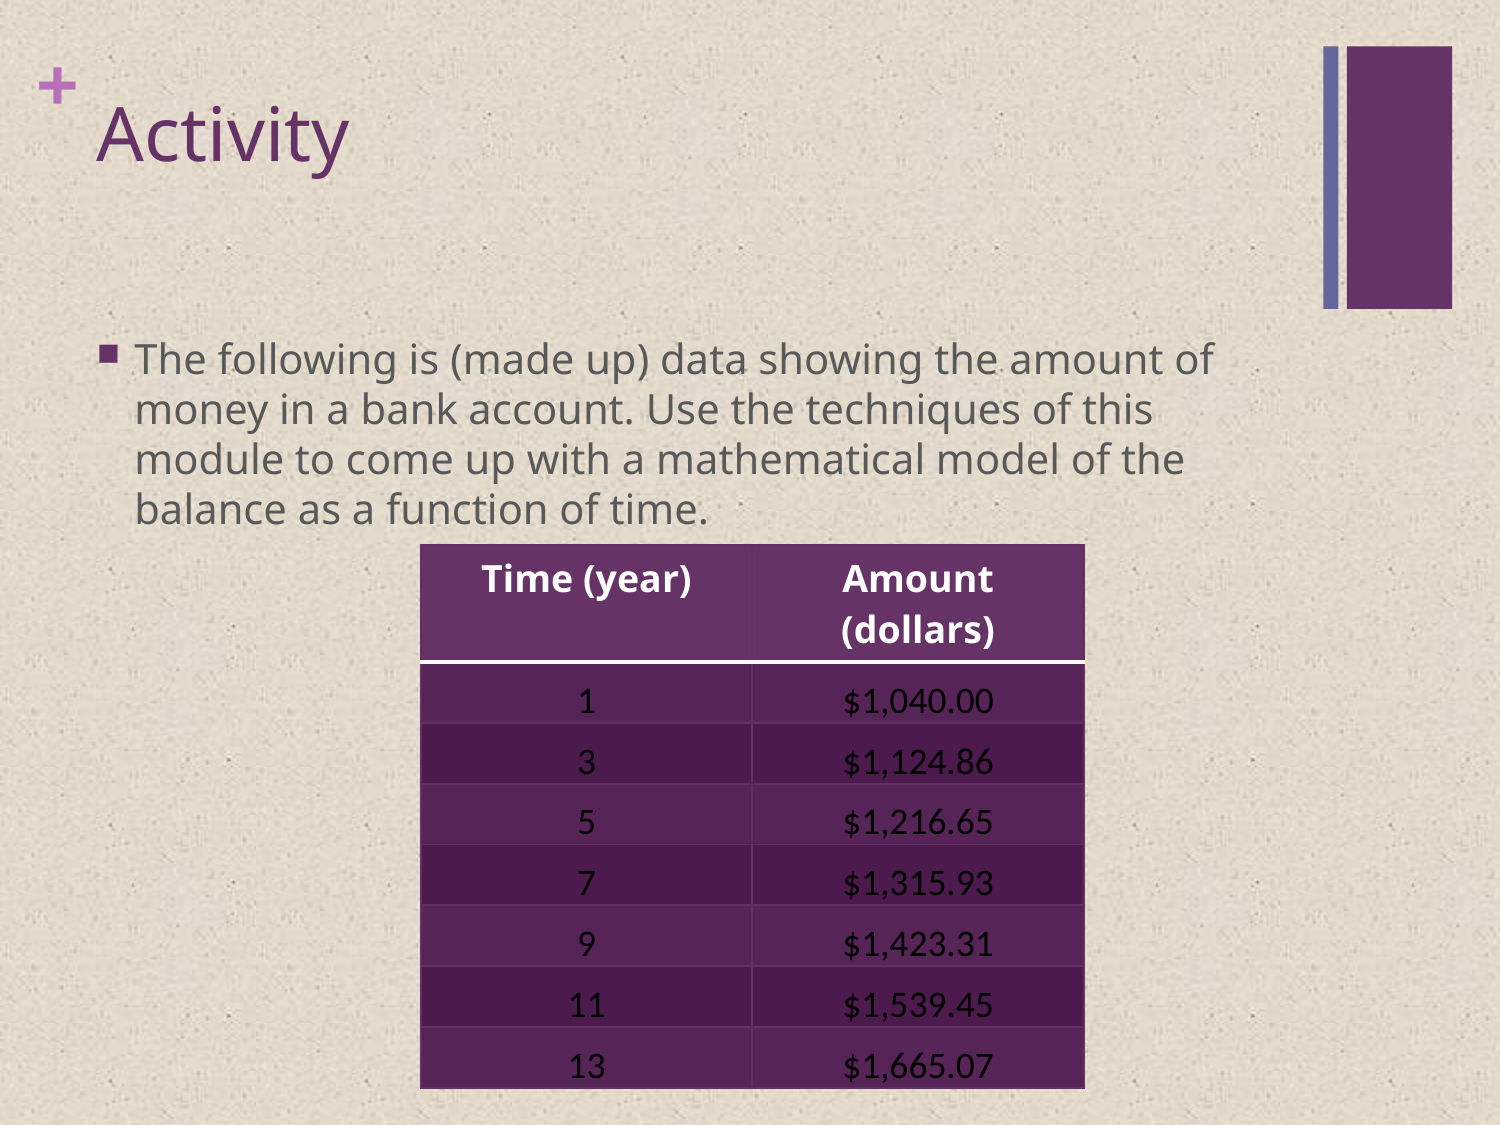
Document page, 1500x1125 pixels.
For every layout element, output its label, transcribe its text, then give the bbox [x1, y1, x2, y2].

table_cell 11 [422, 967, 751, 1026]
title Activity [81, 79, 1322, 263]
list The following is (made up) data showing the amount of money in a bank account. Use the techniques of this module to come up with a mathematical model of the balance as a function of time. [81, 324, 1322, 1005]
table_cell $1,539.45 [753, 967, 1083, 1026]
table_cell 7 [422, 845, 751, 904]
table_header Time (year) [422, 546, 751, 660]
table_cell 1 [422, 664, 751, 722]
table_cell $1,216.65 [753, 785, 1083, 844]
table_cell $1,423.31 [753, 906, 1083, 965]
table_cell $1,124.86 [753, 724, 1083, 783]
table_cell $1,315.93 [753, 845, 1083, 904]
table_cell 3 [422, 724, 751, 783]
table_cell $1,040.00 [753, 664, 1083, 722]
table_header Amount (dollars) [753, 546, 1083, 660]
table_cell 13 [422, 1028, 751, 1087]
table_cell $1,665.07 [753, 1028, 1083, 1087]
table_cell 5 [422, 785, 751, 844]
table_cell 9 [422, 906, 751, 965]
picture [0, 0, 1500, 1125]
